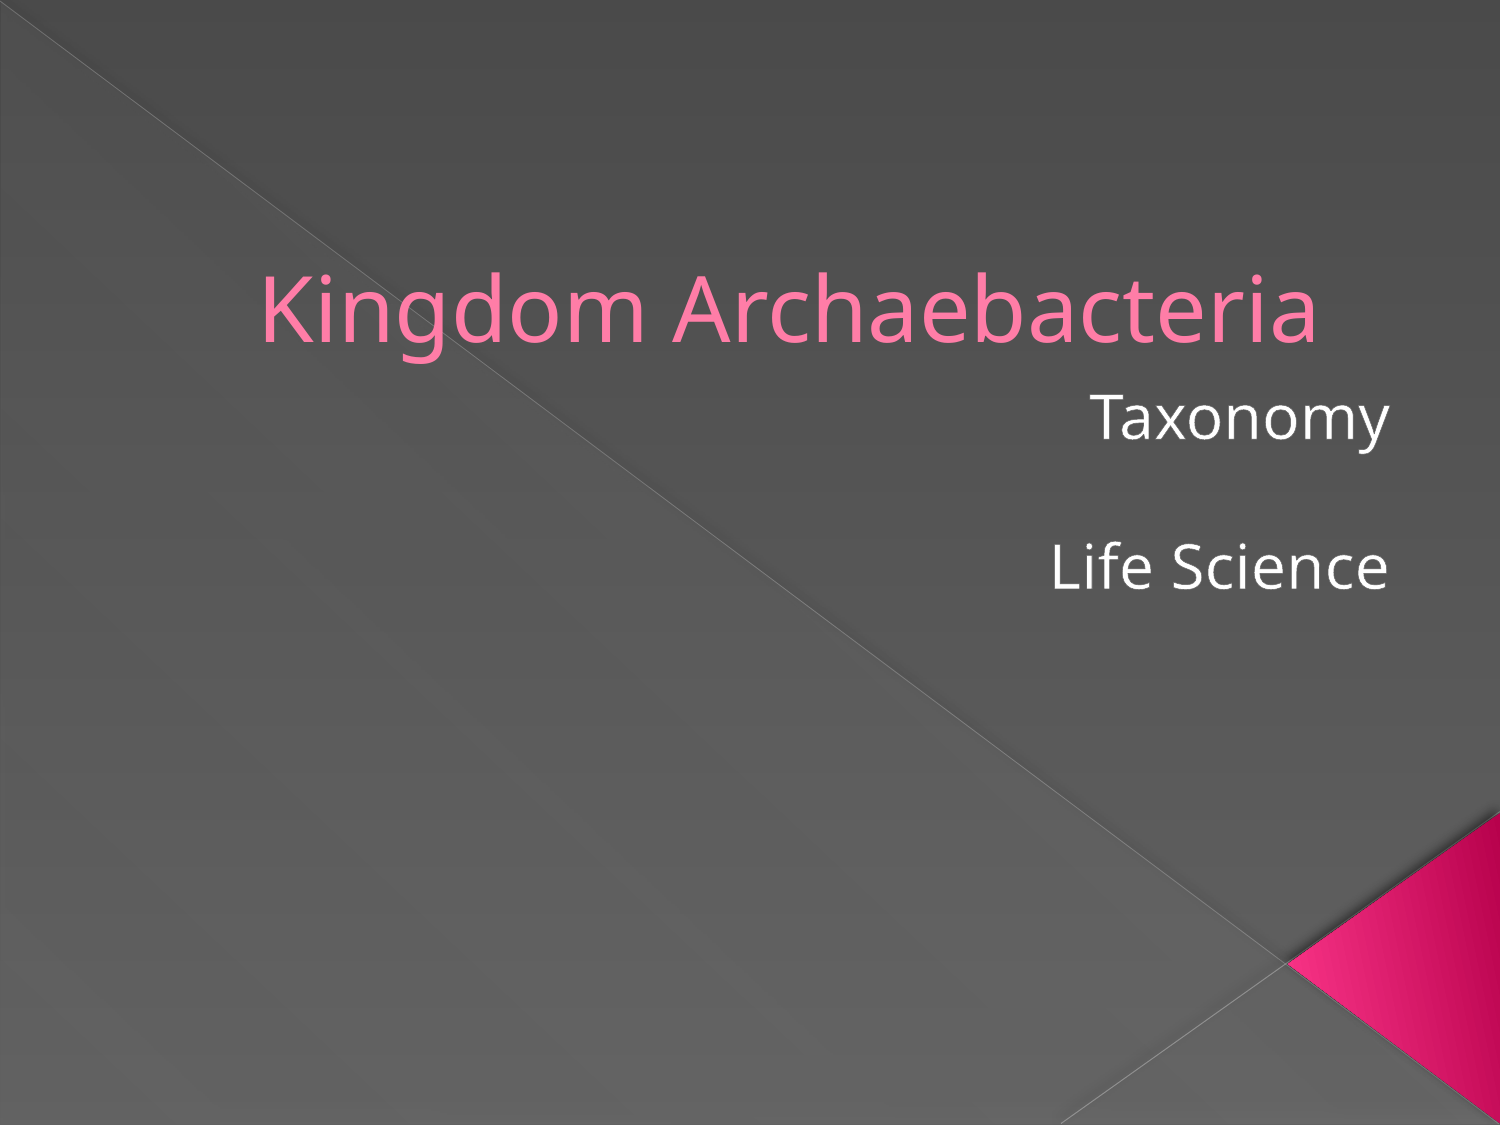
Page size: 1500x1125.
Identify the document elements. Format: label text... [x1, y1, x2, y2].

subtitle Taxonomy Life Science [88, 368, 1412, 657]
title Kingdom Archaebacteria [88, 127, 1412, 368]
